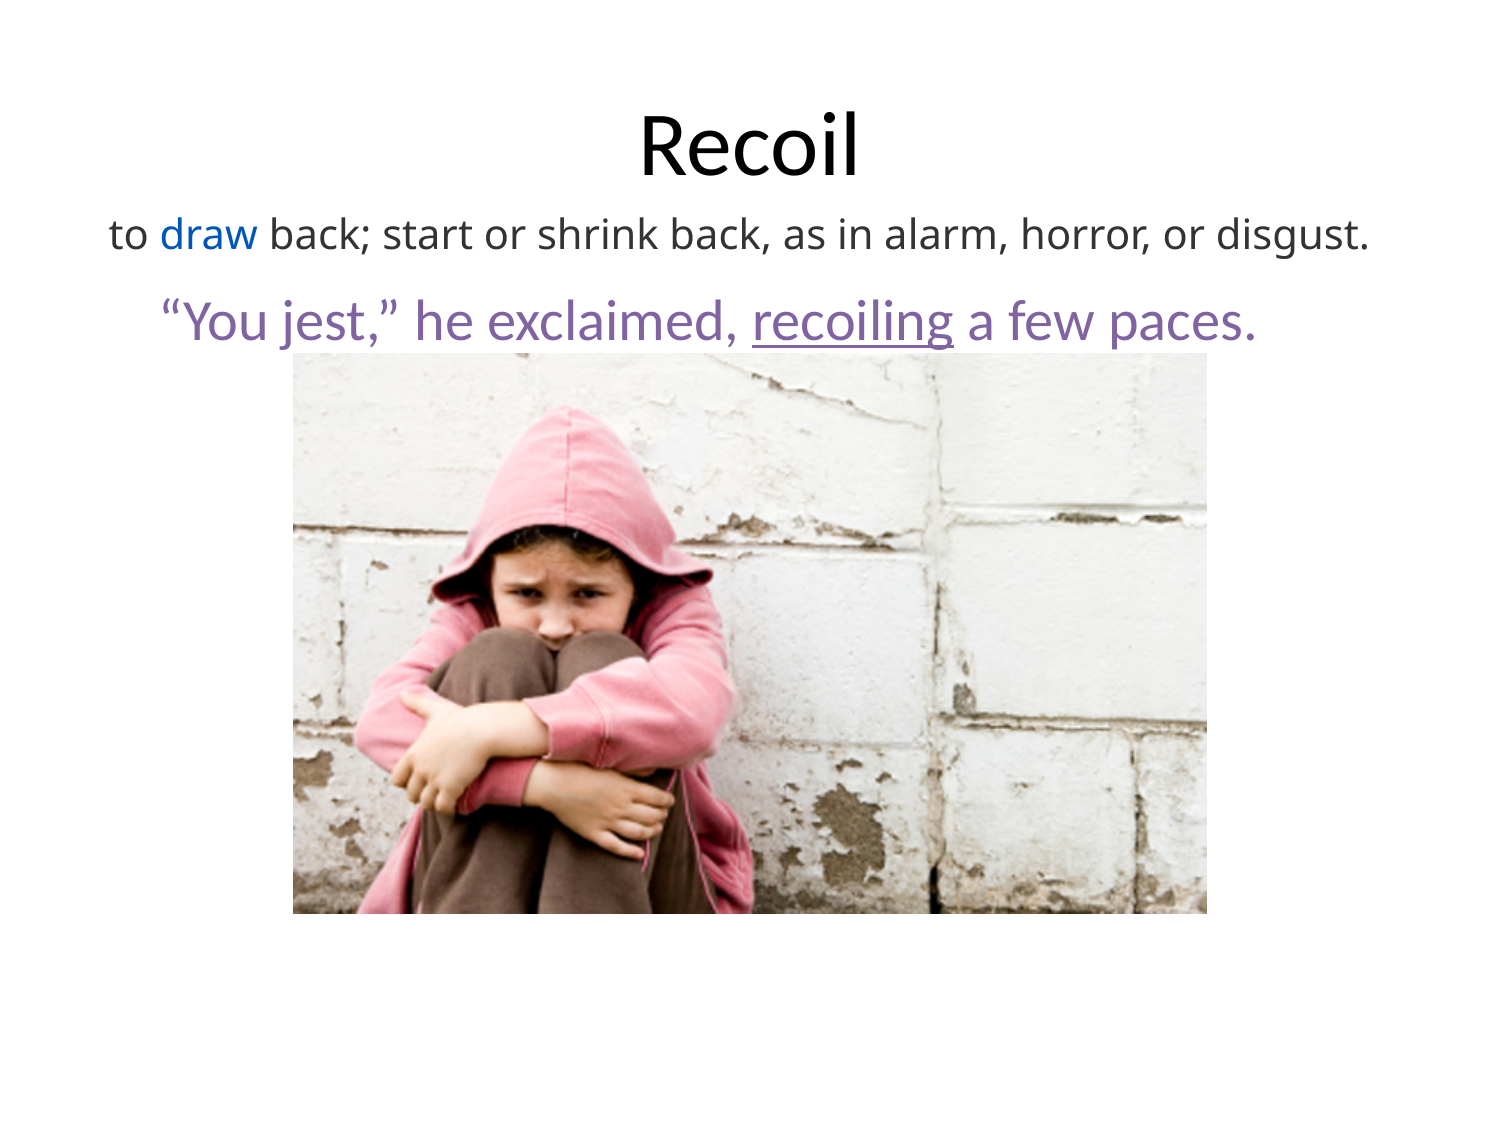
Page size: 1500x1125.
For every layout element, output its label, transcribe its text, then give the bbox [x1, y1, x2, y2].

title Recoil [75, 45, 1425, 233]
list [293, 353, 1207, 914]
text_box to draw back; start or shrink back, as in alarm, horror, or disgust. [93, 200, 1397, 266]
text_box “You jest,” he exclaimed, recoiling a few paces. [144, 275, 1274, 360]
